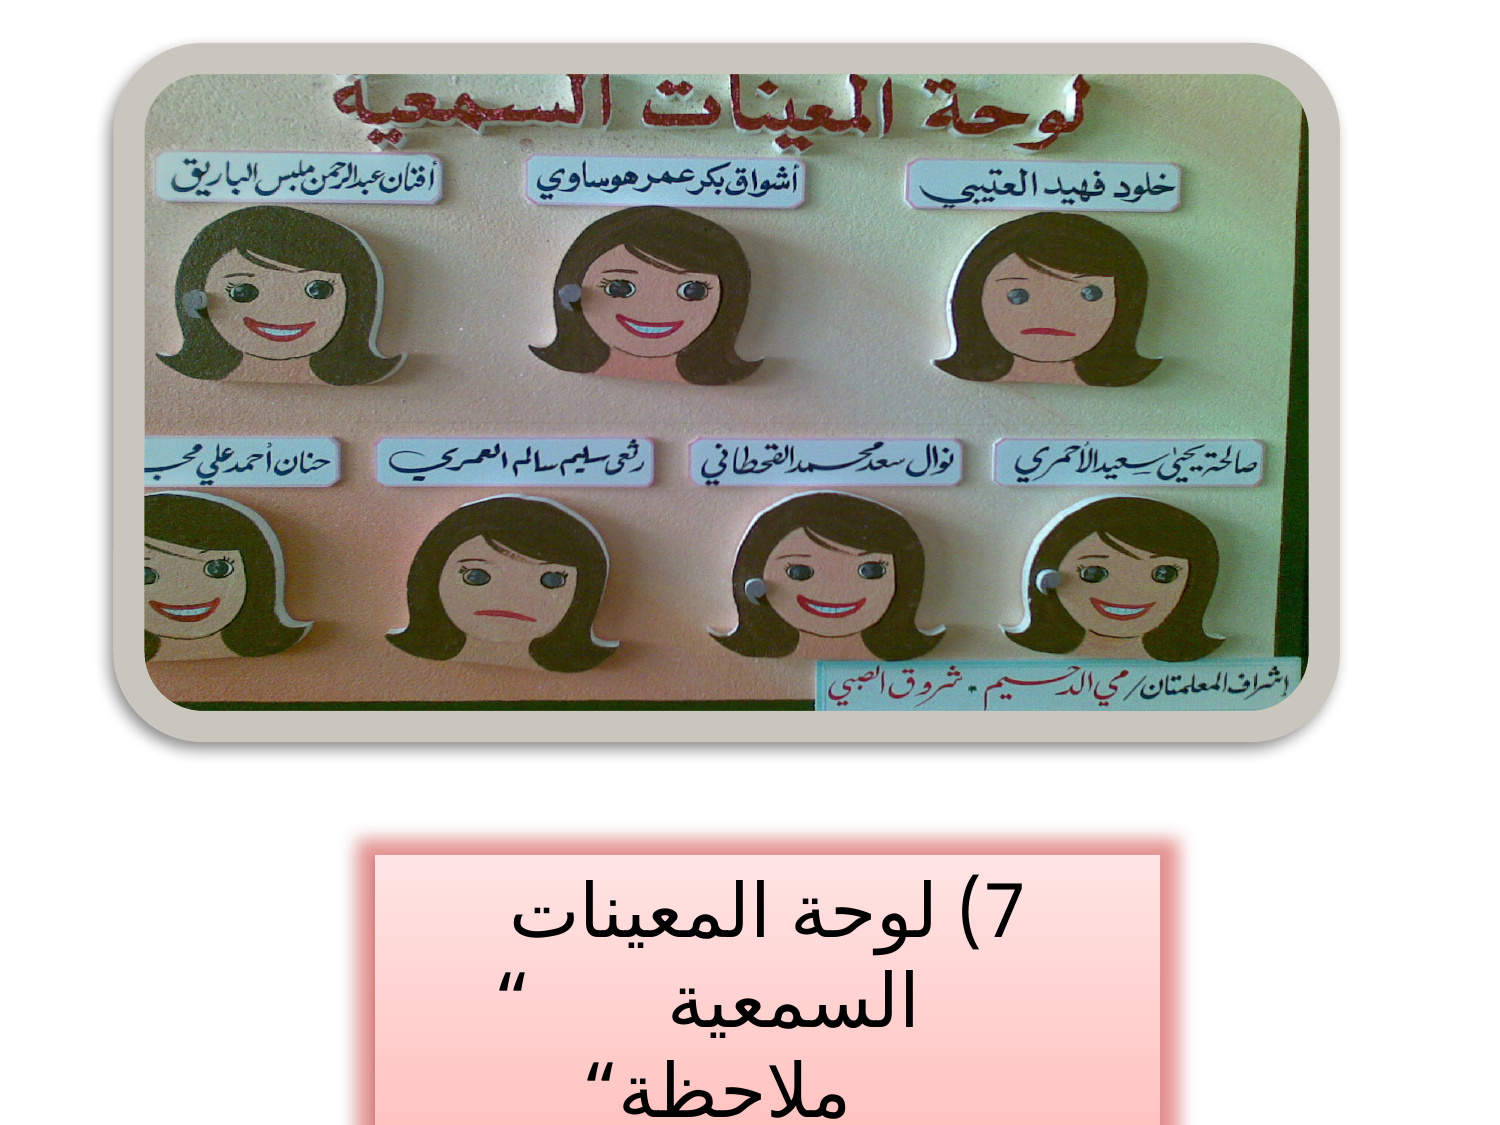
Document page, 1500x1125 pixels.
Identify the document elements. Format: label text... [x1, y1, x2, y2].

picture [128, 58, 1325, 727]
text_box 7) لوحة المعينات السمعية “ ملاحظة“ [374, 855, 1161, 1125]
